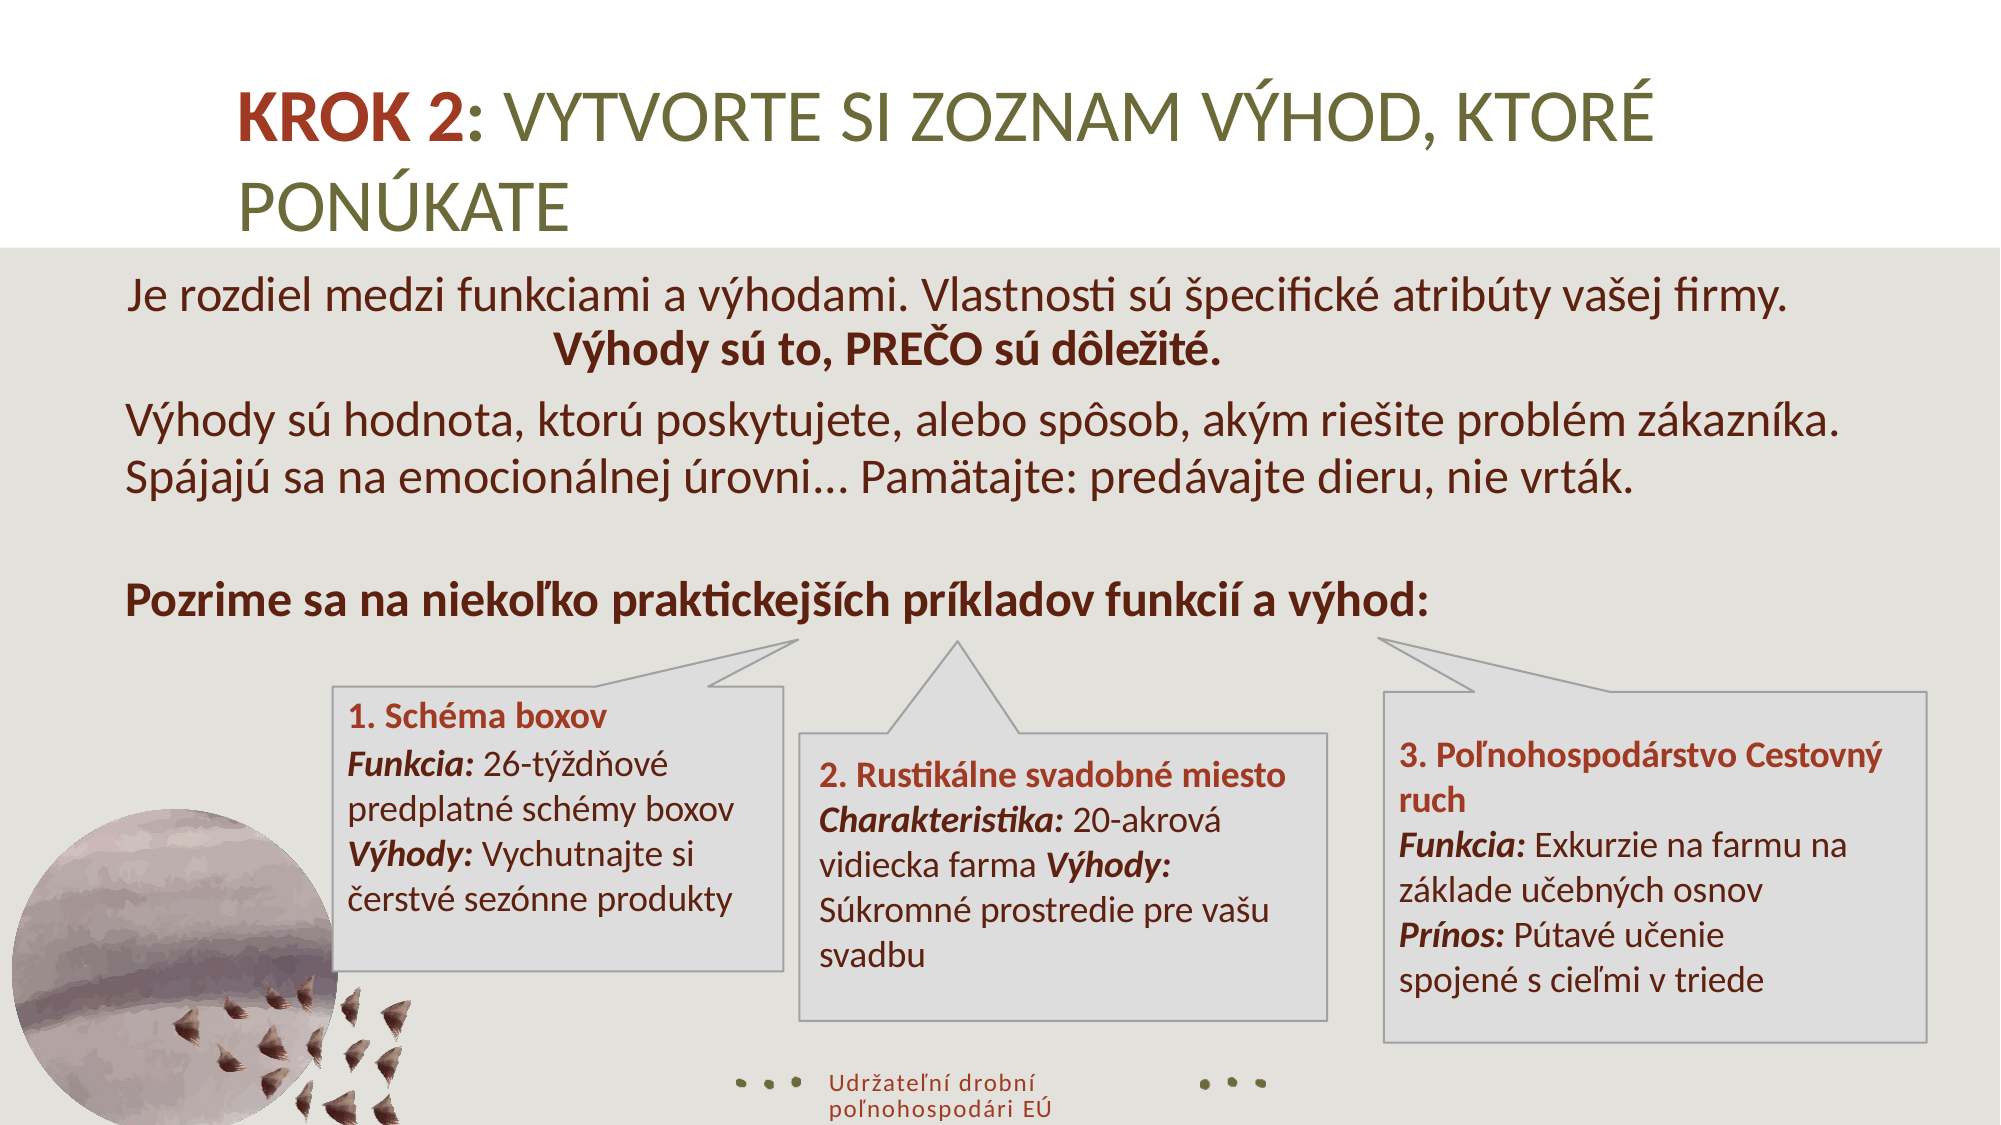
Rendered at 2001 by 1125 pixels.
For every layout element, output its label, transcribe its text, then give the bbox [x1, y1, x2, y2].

picture [1196, 1047, 1270, 1120]
picture [1, 735, 475, 1125]
text_box Je rozdiel medzi funkciami a výhodami. Vlastnosti sú špecifické atribúty vašej firmy. Výhody sú to, PREČO sú dôležité. Výhody sú hodnota, ktorú poskytujete, alebo spôsob, akým riešite problém zákazníka. Spájajú sa na emocionálnej úrovni... Pamätajte: predávajte dieru, nie vrták. Pozrime sa na niekoľko praktickejších príkladov funkcií a výhod: [125, 258, 1875, 627]
title KROK 2: VYTVORTE SI ZOZNAM VÝHOD, KTORÉ PONÚKATE [235, 64, 1765, 254]
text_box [1376, 636, 1929, 1045]
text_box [798, 639, 1329, 1023]
footer Udržateľní drobní poľnohospodári EÚ [826, 1070, 1172, 1125]
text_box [331, 638, 799, 973]
picture [732, 1046, 805, 1120]
